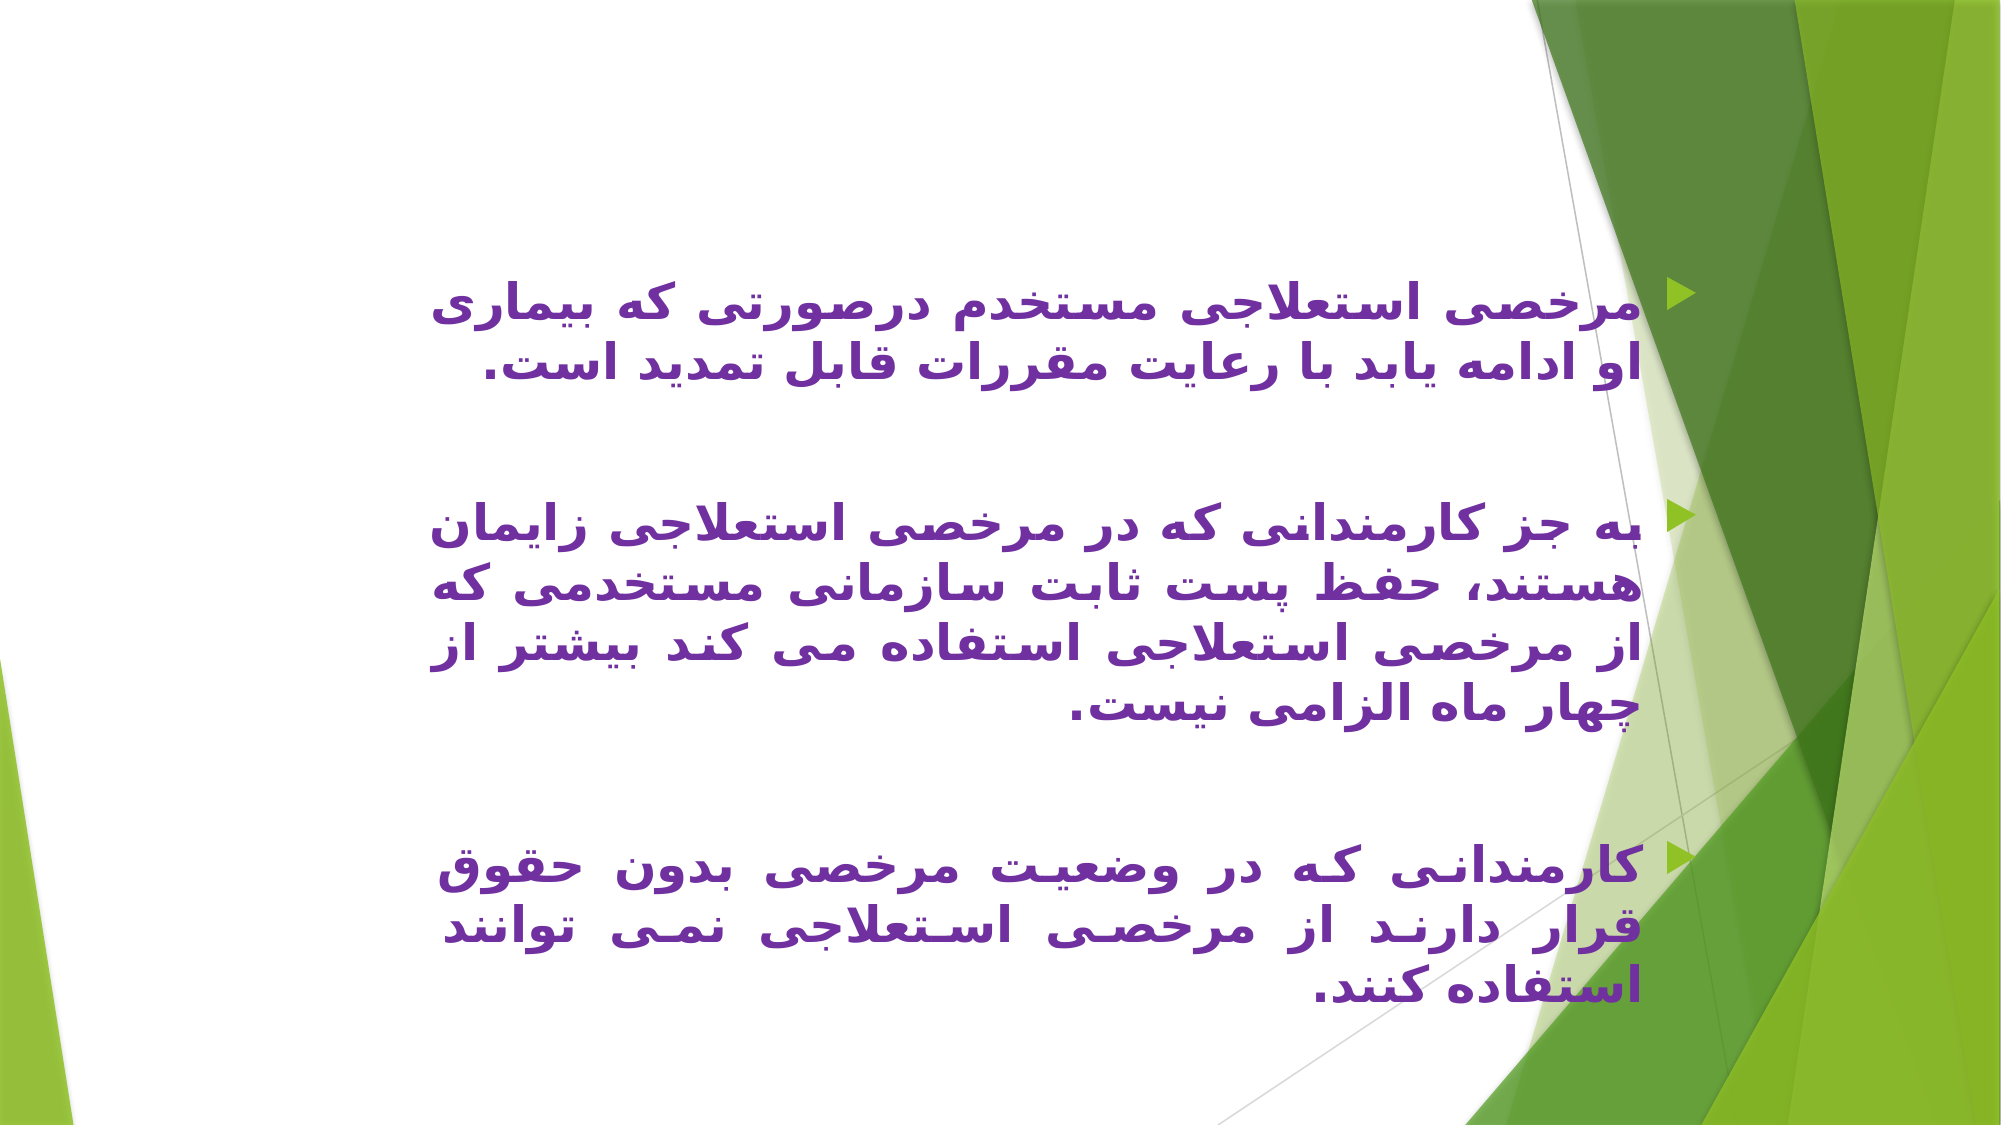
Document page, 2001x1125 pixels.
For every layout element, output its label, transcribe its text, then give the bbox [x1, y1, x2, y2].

list مرخصی استعلاجی مستخدم درصورتی که بیماری او ادامه یابد با رعایت مقررات قابل تمدید است. به جز کارمندانی که در مرخصی استعلاجی زایمان هستند، حفظ پست ثابت سازمانی مستخدمی که از مرخصی استعلاجی استفاده می کند بیشتر از چهار ماه الزامی نیست. کارمندانی که در وضعیت مرخصی بدون حقوق قرار دارند از مرخصی استعلاجی نمی توانند استفاده کنند. [412, 99, 1716, 1025]
